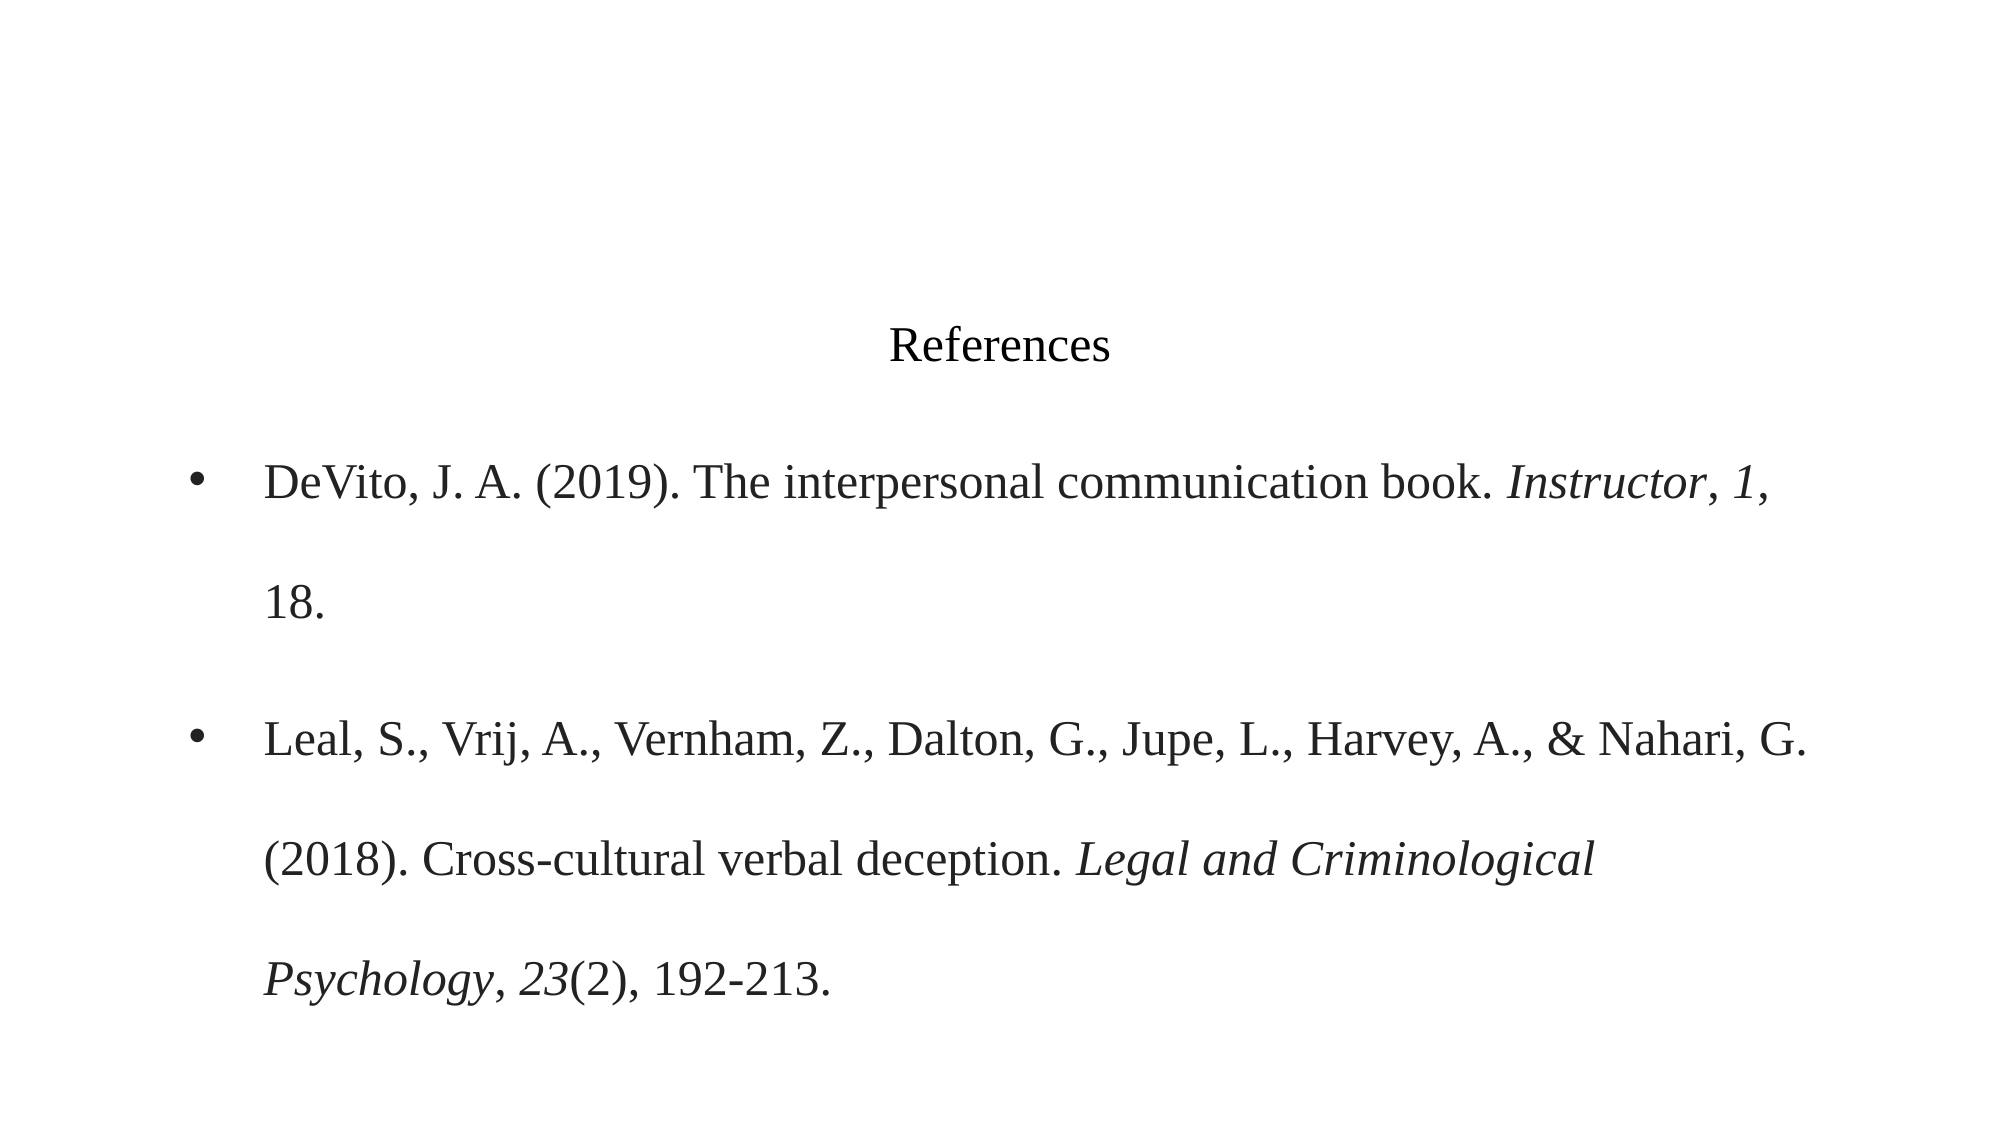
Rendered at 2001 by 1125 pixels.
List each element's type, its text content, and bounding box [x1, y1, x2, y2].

text_box References DeVito, J. A. (2019). The interpersonal communication book. Instructor, 1, 18. Leal, S., Vrij, A., Vernham, Z., Dalton, G., Jupe, L., Harvey, A., & Nahari, G. (2018). Cross‐cultural verbal deception. Legal and Criminological Psychology, 23(2), 192-213. [173, 244, 1827, 1013]
